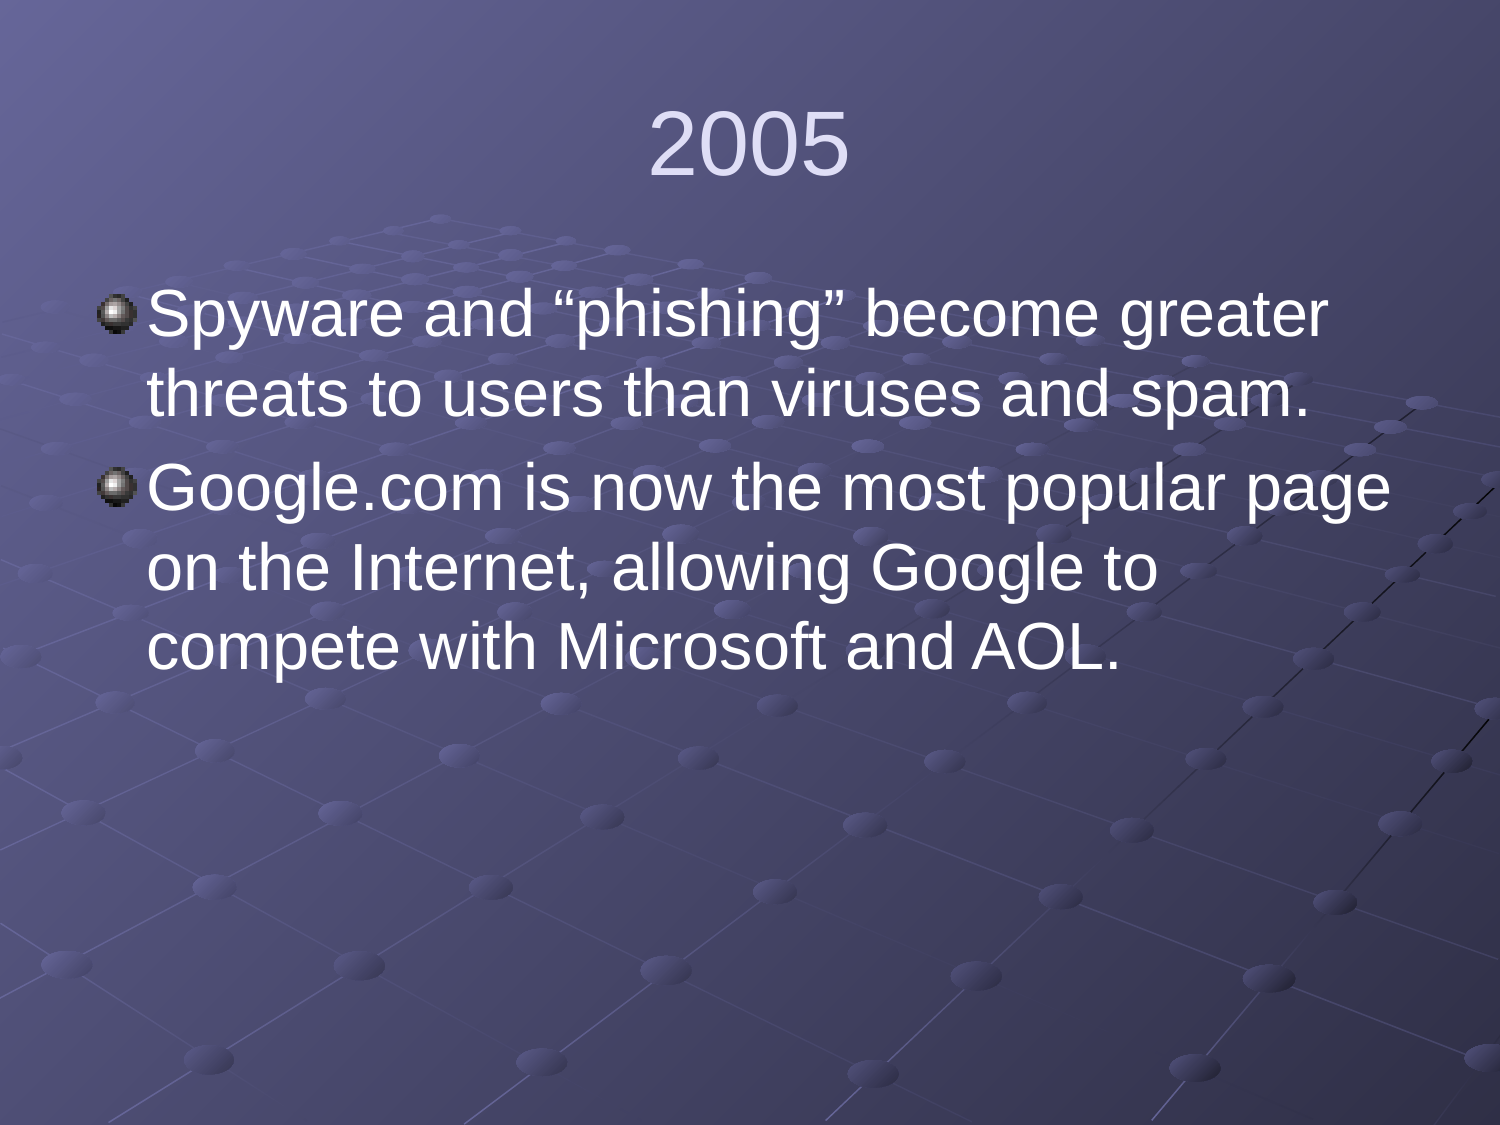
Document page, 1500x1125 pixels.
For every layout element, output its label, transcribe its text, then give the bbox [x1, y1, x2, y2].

picture [90, 459, 137, 507]
list Spyware and “phishing” become greater threats to users than viruses and spam. Google.com is now the most popular page on the Internet, allowing Google to compete with Microsoft and AOL. [75, 262, 1425, 1007]
picture [90, 286, 137, 334]
title 2005 [75, 45, 1425, 233]
